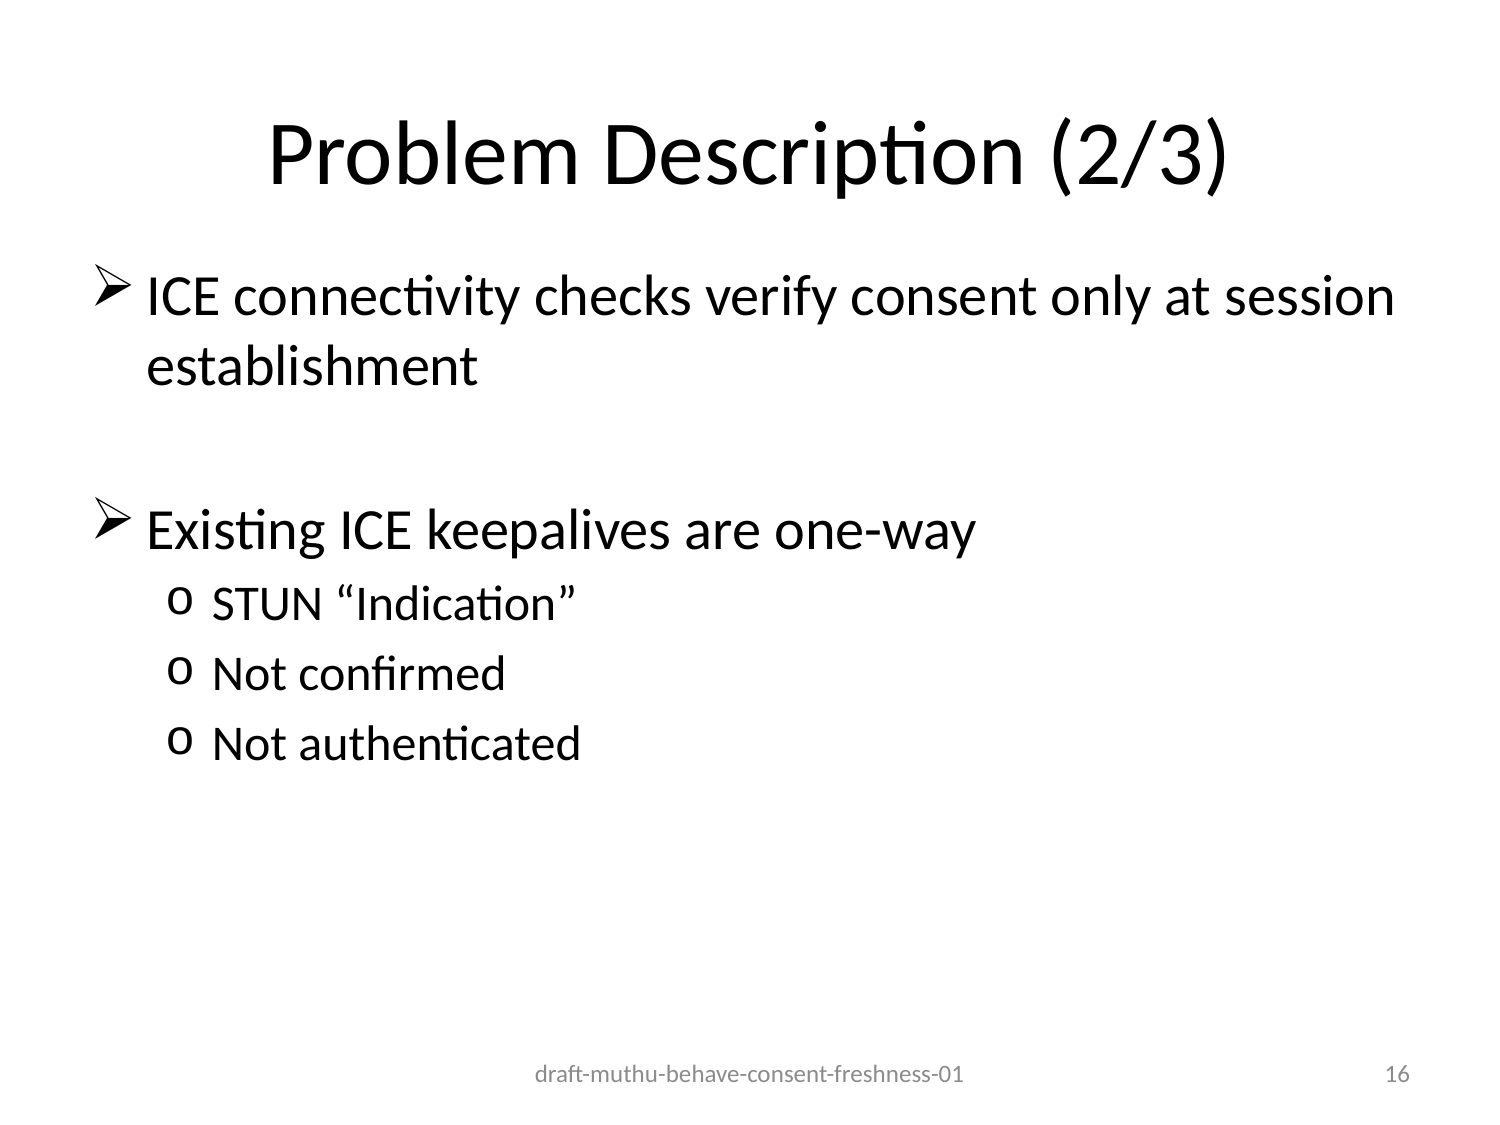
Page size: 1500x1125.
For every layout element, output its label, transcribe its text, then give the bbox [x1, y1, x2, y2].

footer draft-muthu-behave-consent-freshness-01 [512, 1042, 988, 1103]
slide_number 16 [1074, 1042, 1425, 1103]
list ICE connectivity checks verify consent only at session establishment Existing ICE keepalives are one-way STUN “Indication” Not confirmed Not authenticated [74, 249, 1426, 1051]
title Problem Description (2/3) [74, 69, 1426, 226]
